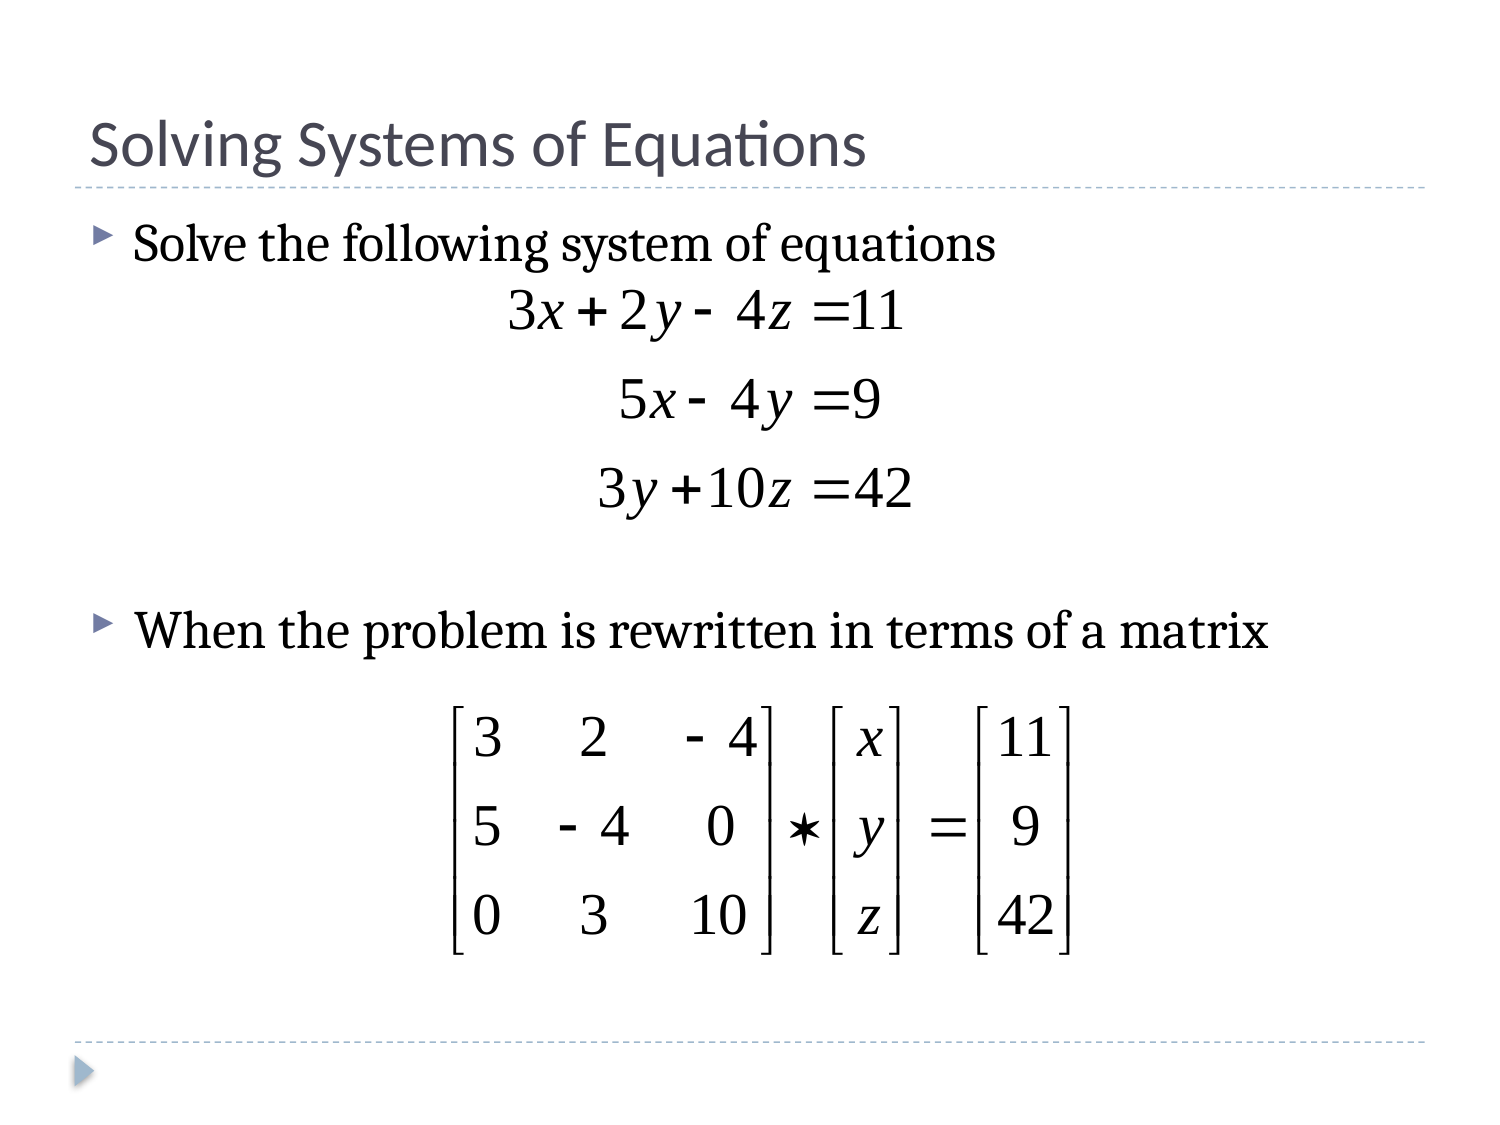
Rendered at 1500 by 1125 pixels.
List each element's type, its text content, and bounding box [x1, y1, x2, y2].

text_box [499, 274, 926, 533]
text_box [439, 692, 1093, 970]
title Solving Systems of Equations [75, 24, 1425, 188]
list Solve the following system of equations When the problem is rewritten in terms of a matrix [75, 200, 1425, 1010]
